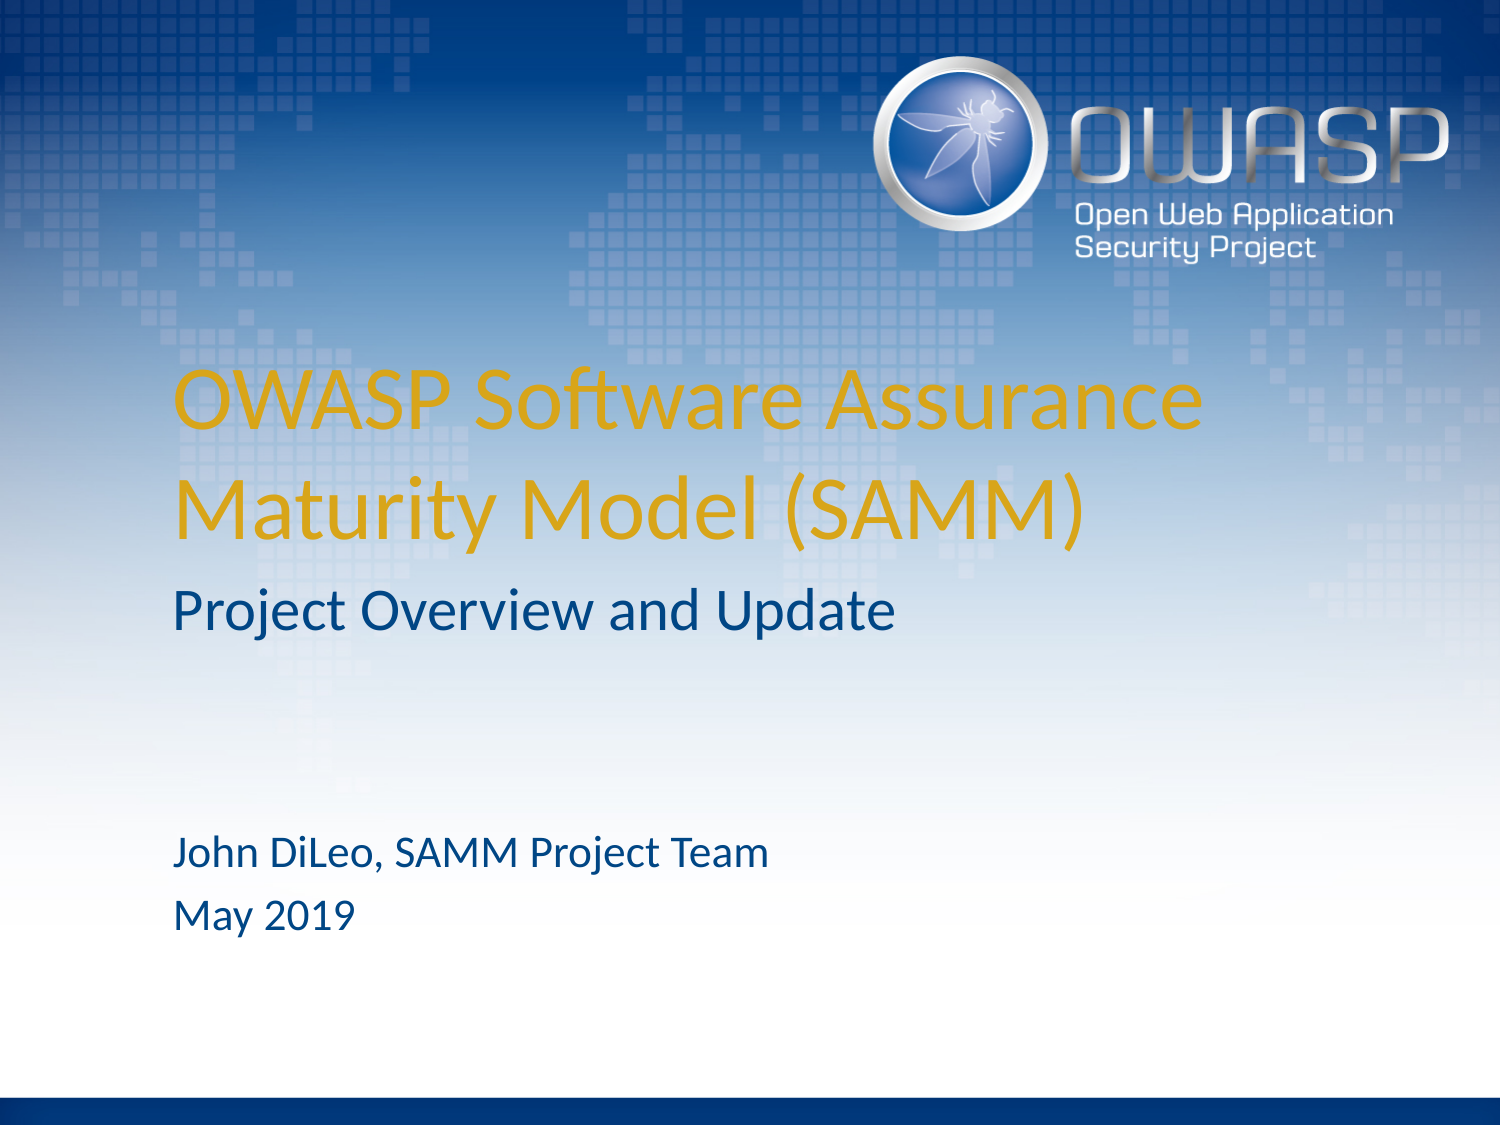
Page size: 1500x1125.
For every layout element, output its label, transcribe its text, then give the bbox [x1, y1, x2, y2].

title OWASP Software Assurance Maturity Model (SAMM) [157, 281, 1275, 616]
subtitle Project Overview and Update John DiLeo, SAMM Project Team May 2019 [157, 562, 1163, 950]
picture [0, 0, 1500, 1125]
